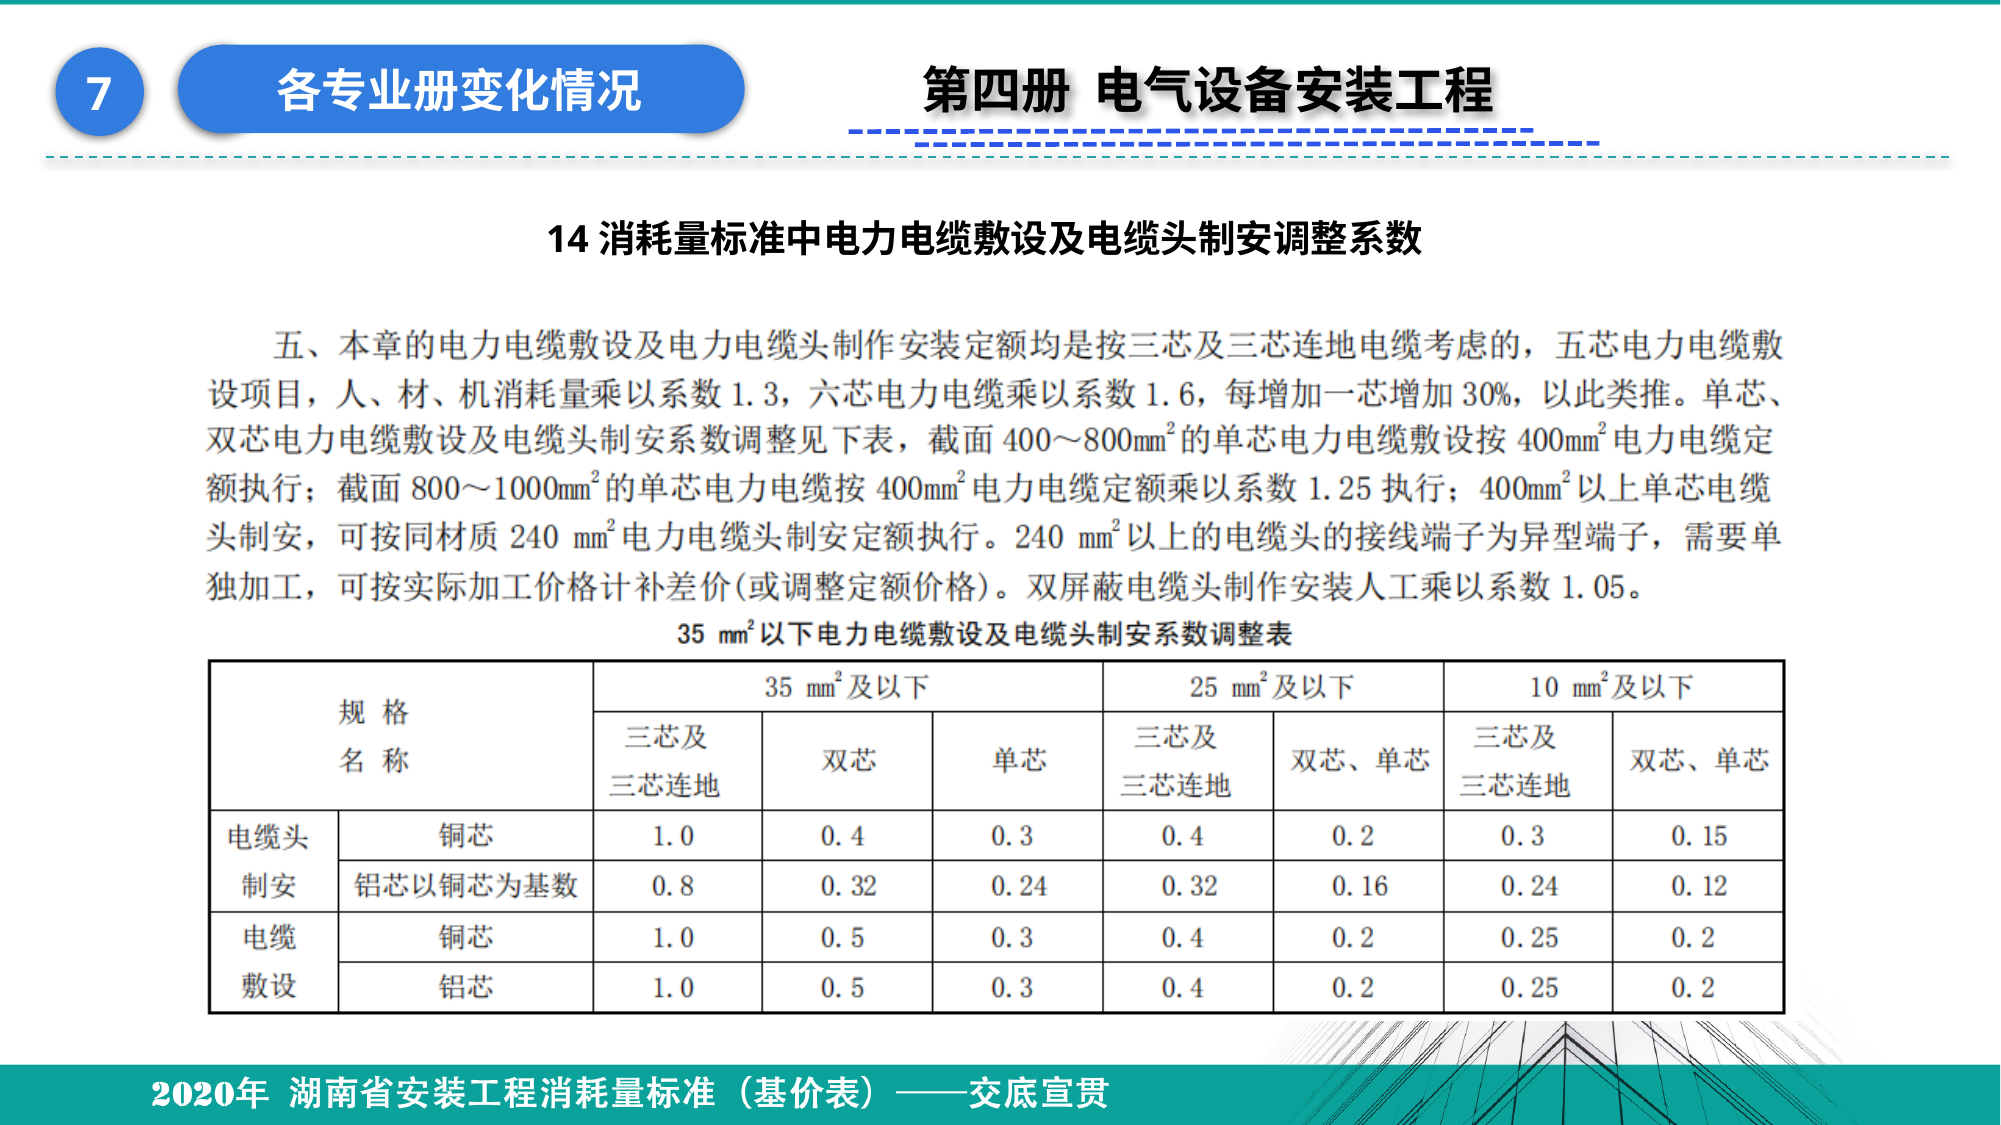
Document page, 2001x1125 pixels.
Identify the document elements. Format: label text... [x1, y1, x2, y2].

picture [0, 0, 2001, 1125]
text_box 14消耗量标准中电力电缆敷设及电缆头制安调整系数 [485, 207, 1485, 268]
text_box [45, 44, 1955, 158]
slide_number [1918, 0, 2000, 52]
